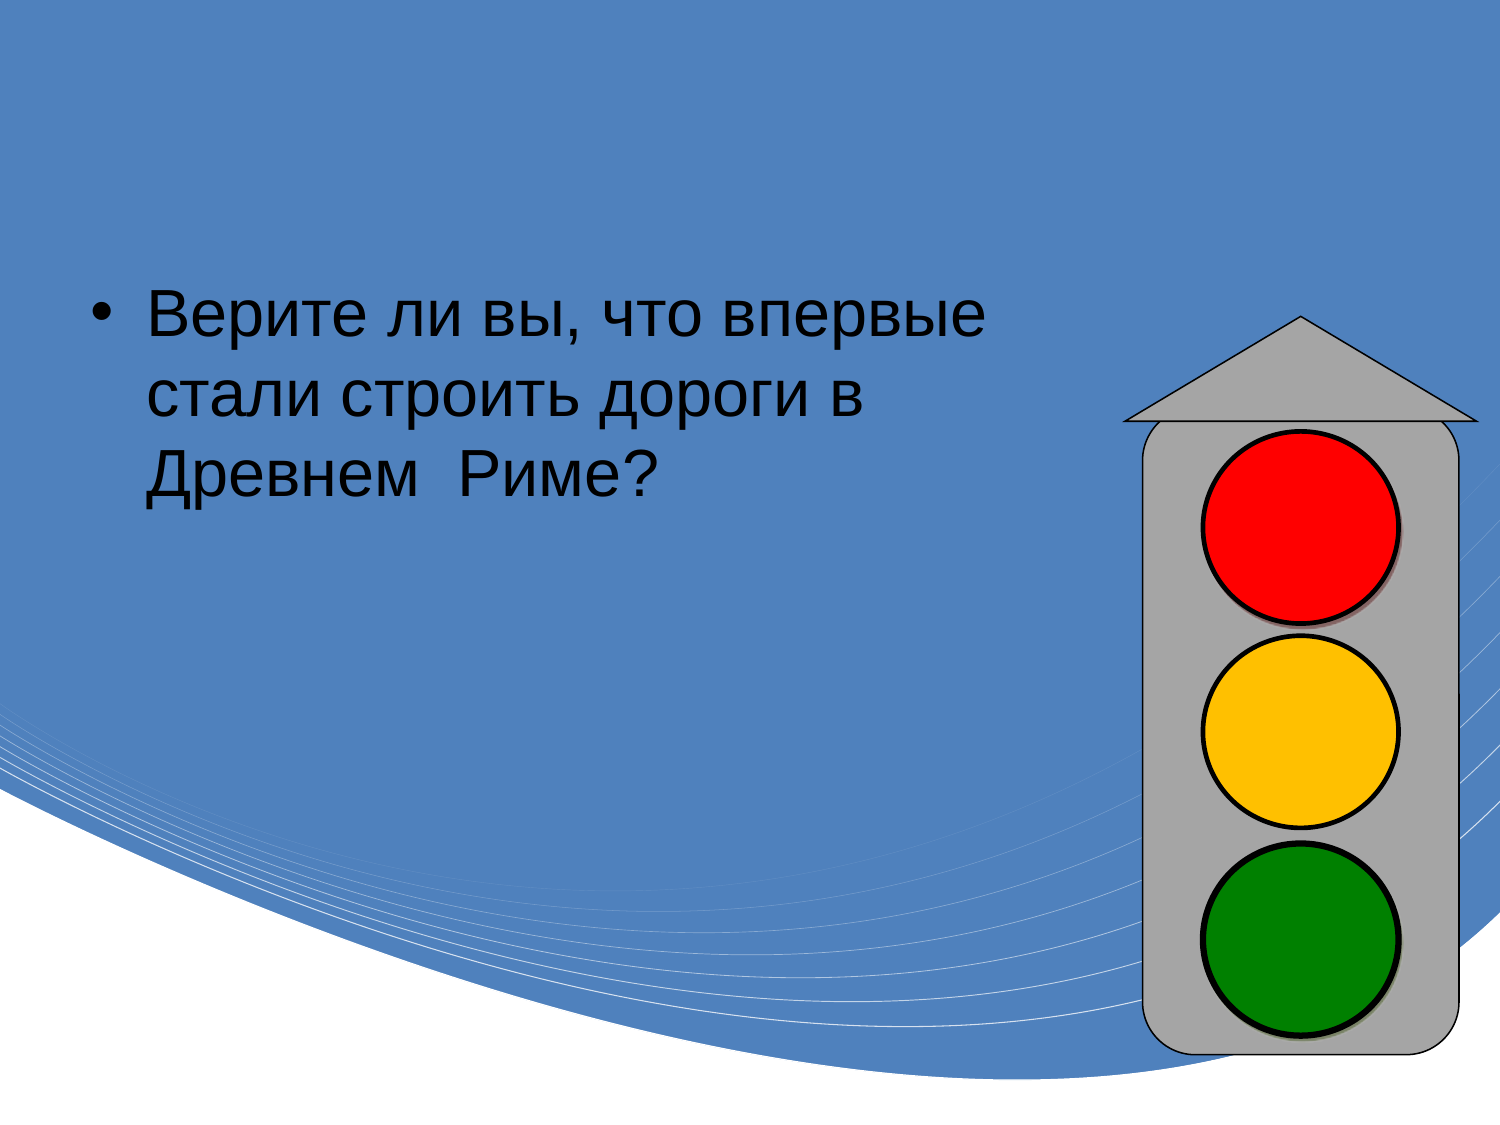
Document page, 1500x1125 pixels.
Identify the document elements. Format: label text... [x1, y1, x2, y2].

list Верите ли вы, что впервые стали строить дороги в Древнем Риме? [75, 262, 1172, 1005]
text_box [1142, 422, 1460, 1055]
text_box [1202, 635, 1399, 828]
text_box [1202, 843, 1399, 1036]
text_box [1202, 431, 1399, 624]
text_box [1125, 316, 1477, 422]
